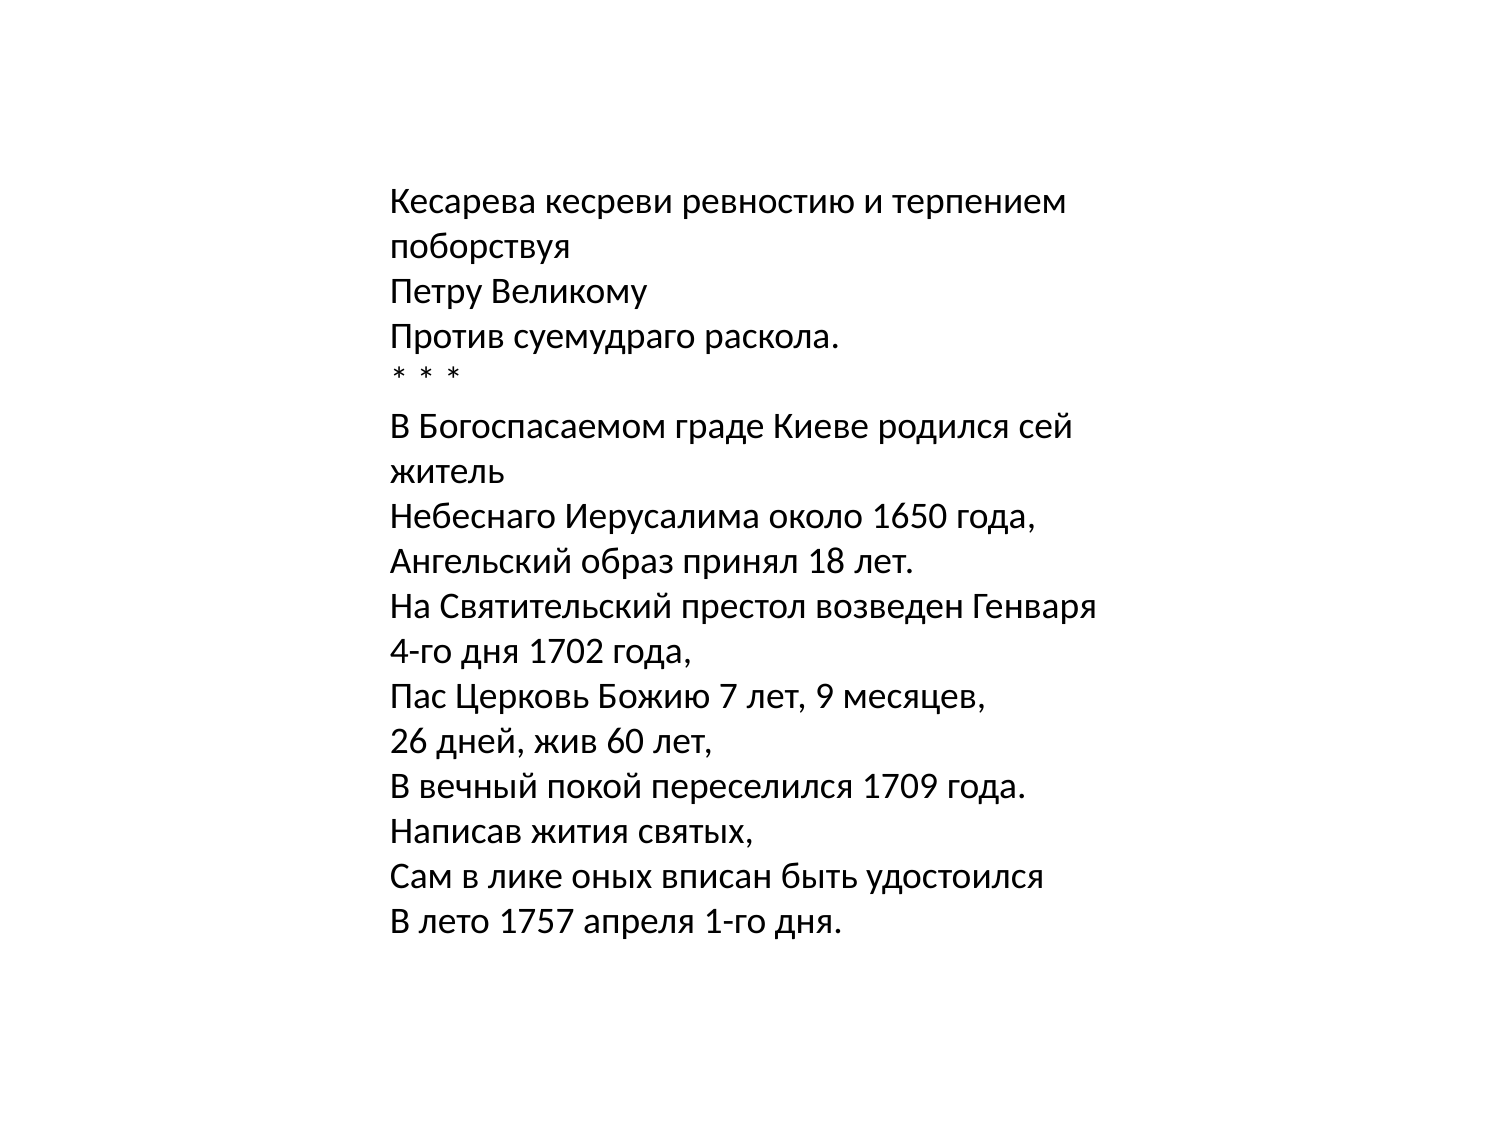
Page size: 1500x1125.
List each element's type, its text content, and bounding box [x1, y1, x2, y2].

text_box Кесарева кесреви ревностию и терпением поборствуя Петру Великому Против суемудраго раскола. * * * В Богоспасаемом граде Киеве родился сей житель Небеснаго Иерусалима около 1650 года, Ангельский образ принял 18 лет. На Святительский престол возведен Генваря 4-го дня 1702 года, Пас Церковь Божию 7 лет, 9 месяцев, 26 дней, жив 60 лет, В вечный покой переселился 1709 года. Написав жития святых, Сам в лике оных вписан быть удостоился В лето 1757 апреля 1-го дня. [374, 168, 1125, 949]
